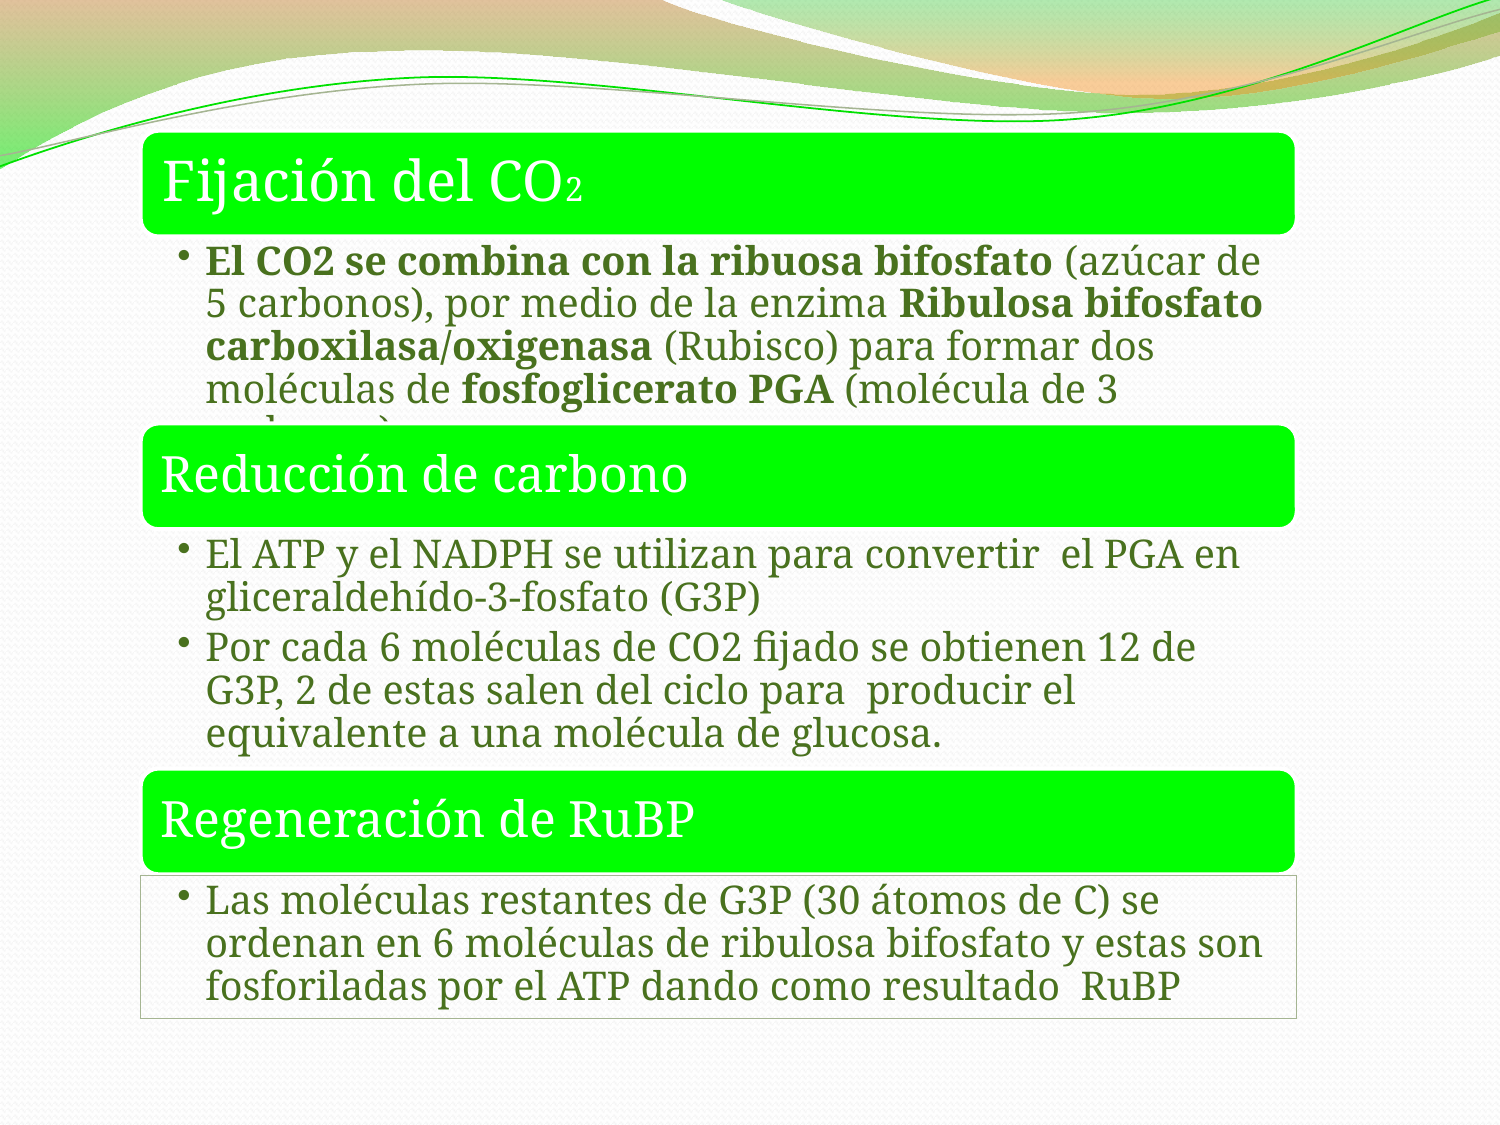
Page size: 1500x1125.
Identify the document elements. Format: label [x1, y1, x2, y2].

text_box [140, 93, 1298, 1055]
